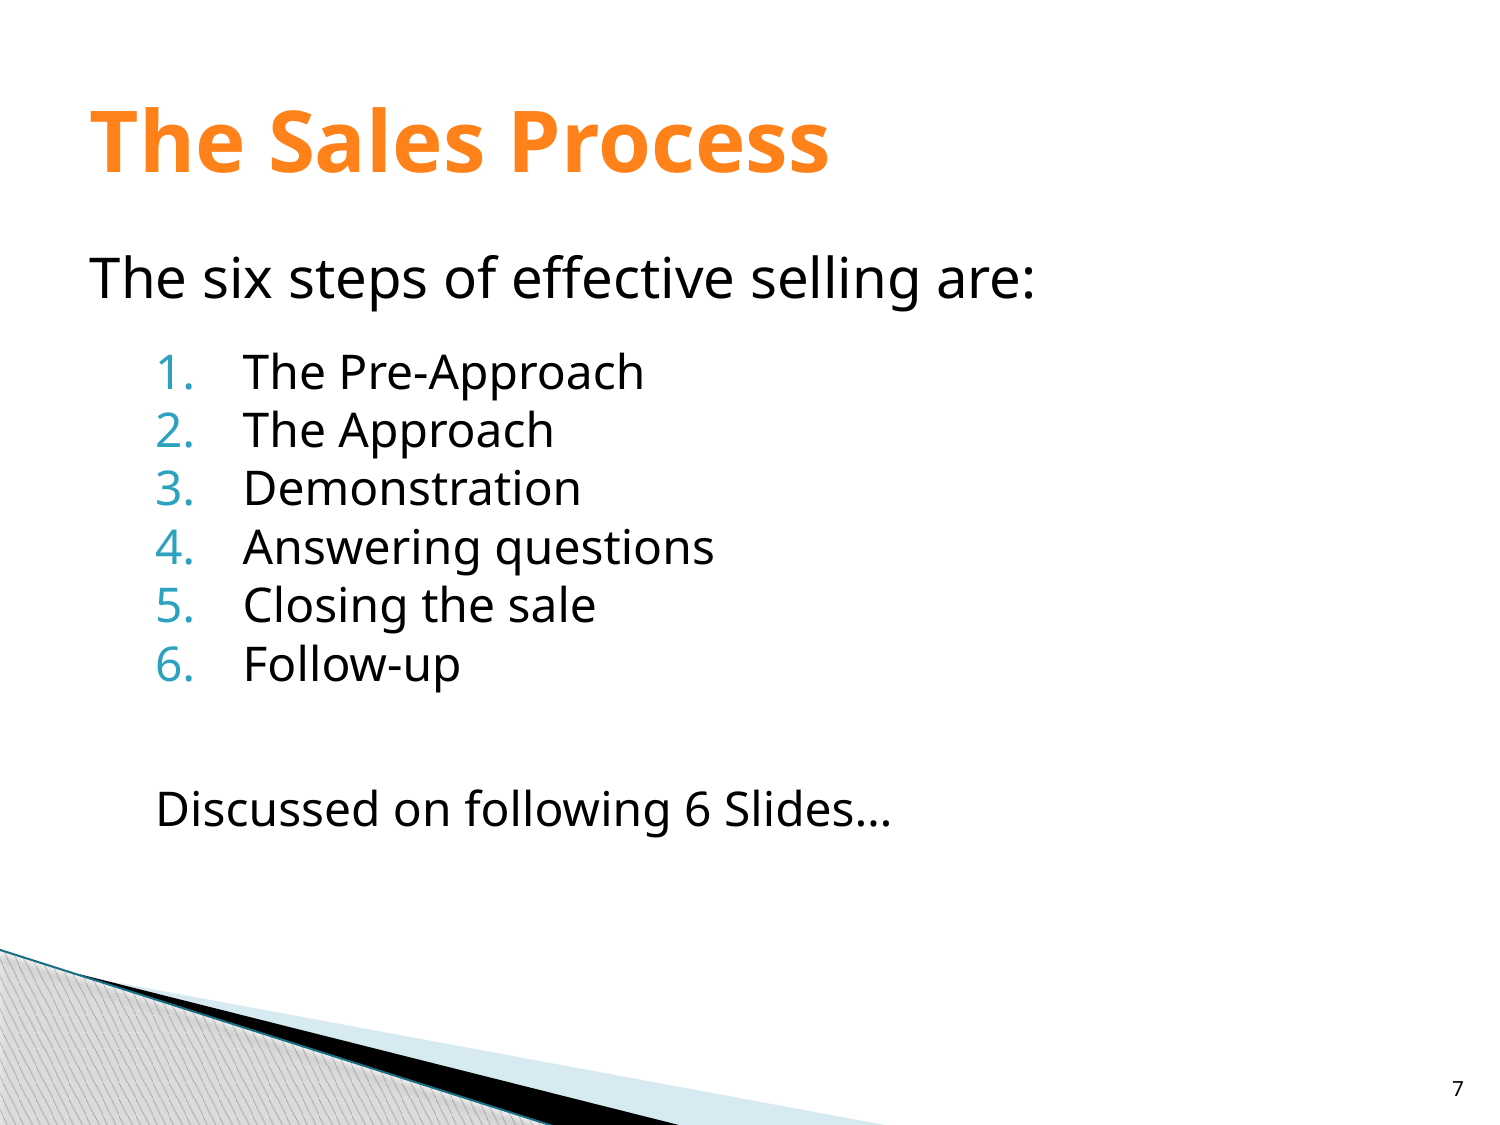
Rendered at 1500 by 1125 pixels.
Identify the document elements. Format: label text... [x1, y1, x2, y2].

slide_number 7 [1418, 1051, 1479, 1112]
list The six steps of effective selling are: The Pre-Approach The Approach Demonstration Answering questions Closing the sale Follow-up Discussed on following 6 Slides… [75, 243, 1425, 986]
title The Sales Process [75, 45, 1425, 233]
